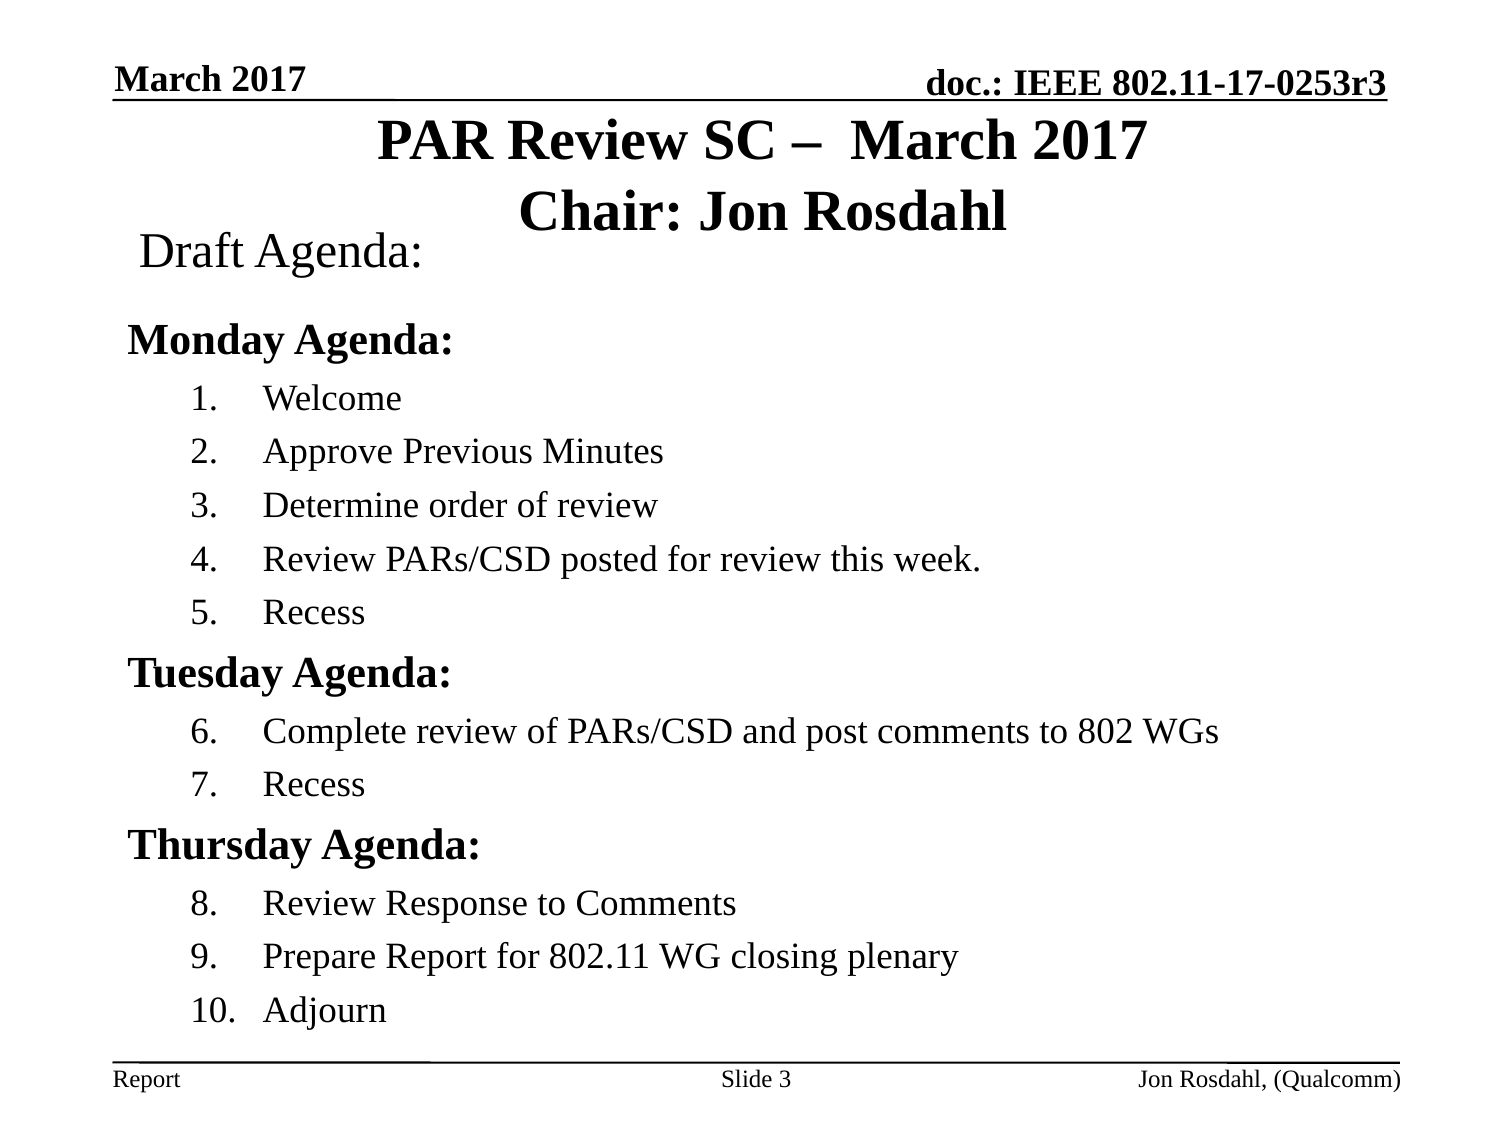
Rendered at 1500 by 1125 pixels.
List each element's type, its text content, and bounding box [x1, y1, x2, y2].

text_box Draft Agenda: [123, 210, 585, 286]
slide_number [114, 54, 423, 100]
slide_number Slide 3 [712, 1061, 800, 1123]
list Monday Agenda: Welcome Approve Previous Minutes Determine order of review Review PARs/CSD posted for review this week. Recess Tuesday Agenda: Complete review of PARs/CSD and post comments to 802 WGs Recess Thursday Agenda: Review Response to Comments Prepare Report for 802.11 WG closing plenary Adjourn [111, 302, 1377, 1046]
footer Jon Rosdahl, (Qualcomm) [878, 1061, 1402, 1093]
title PAR Review SC – March 2017 Chair: Jon Rosdahl [88, 99, 1439, 244]
